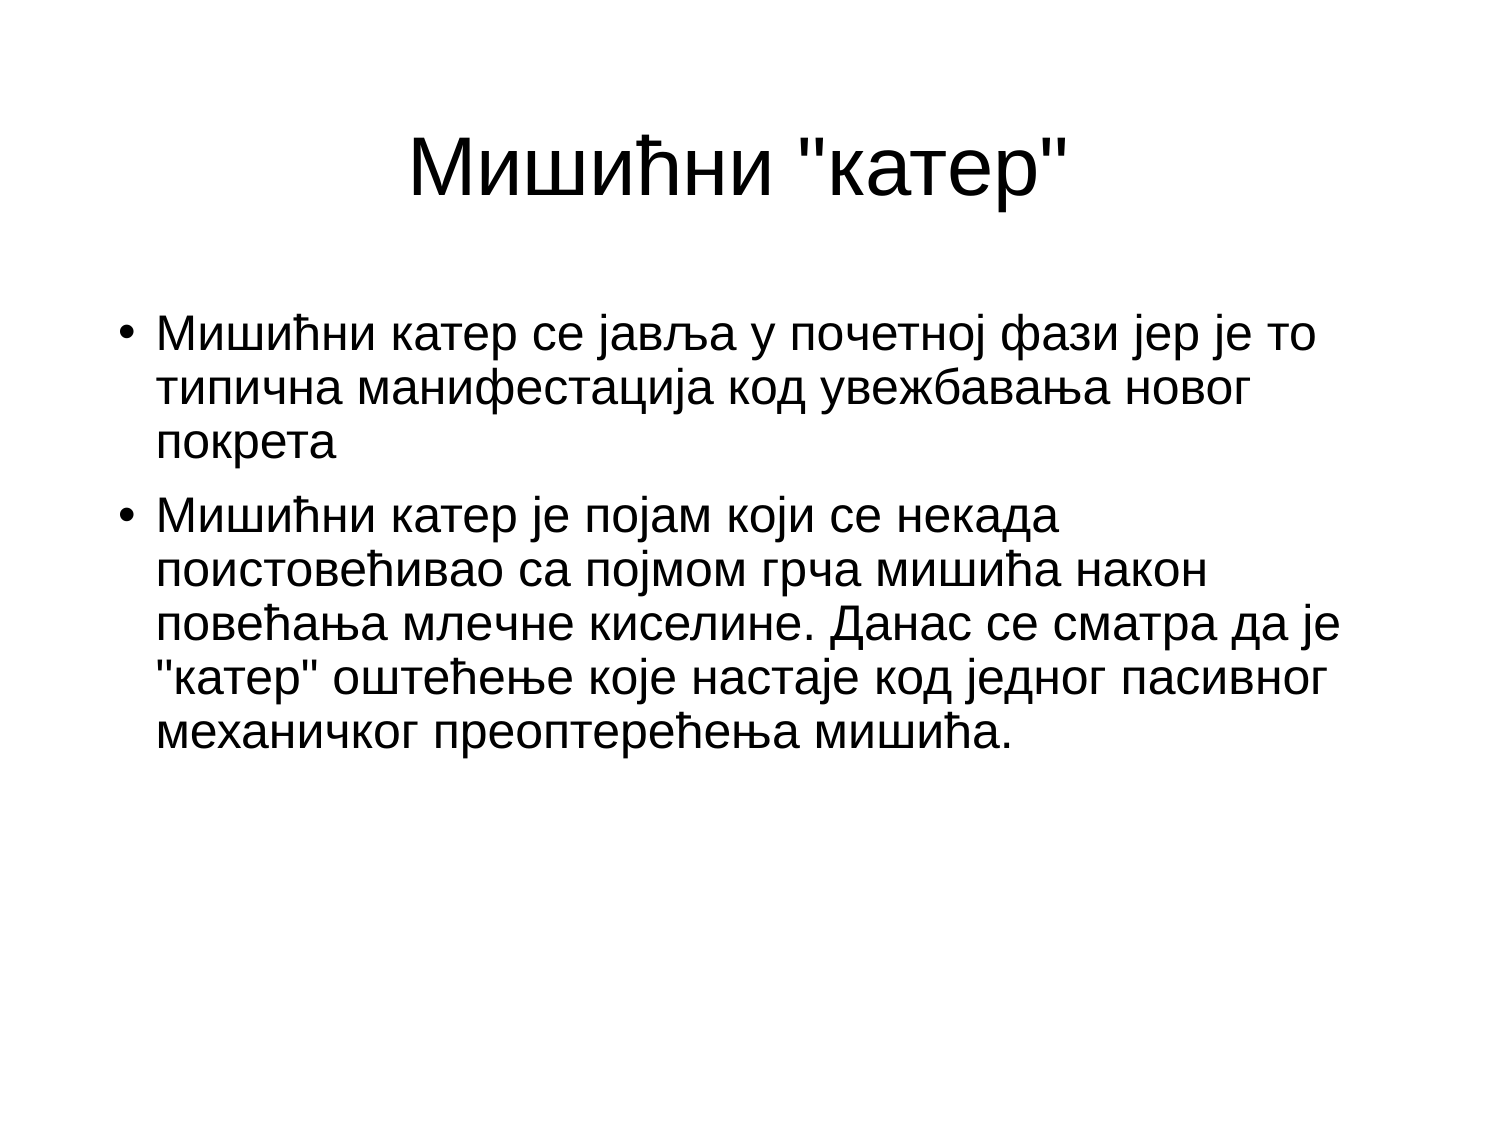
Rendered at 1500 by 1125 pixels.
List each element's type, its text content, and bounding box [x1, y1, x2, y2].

title Мишићни "катер" [103, 59, 1397, 278]
list Мишићни катер се јавља у почетној фази јер је то типична манифестација код увежбавања новог покрета Мишићни катер је појам који се некада поистовећивао са појмом грча мишића након повећања млечне киселине. Данас се сматра да је "катер" оштећење које настаје код једног пасивног механичког преоптерећења мишића. [103, 299, 1397, 1014]
